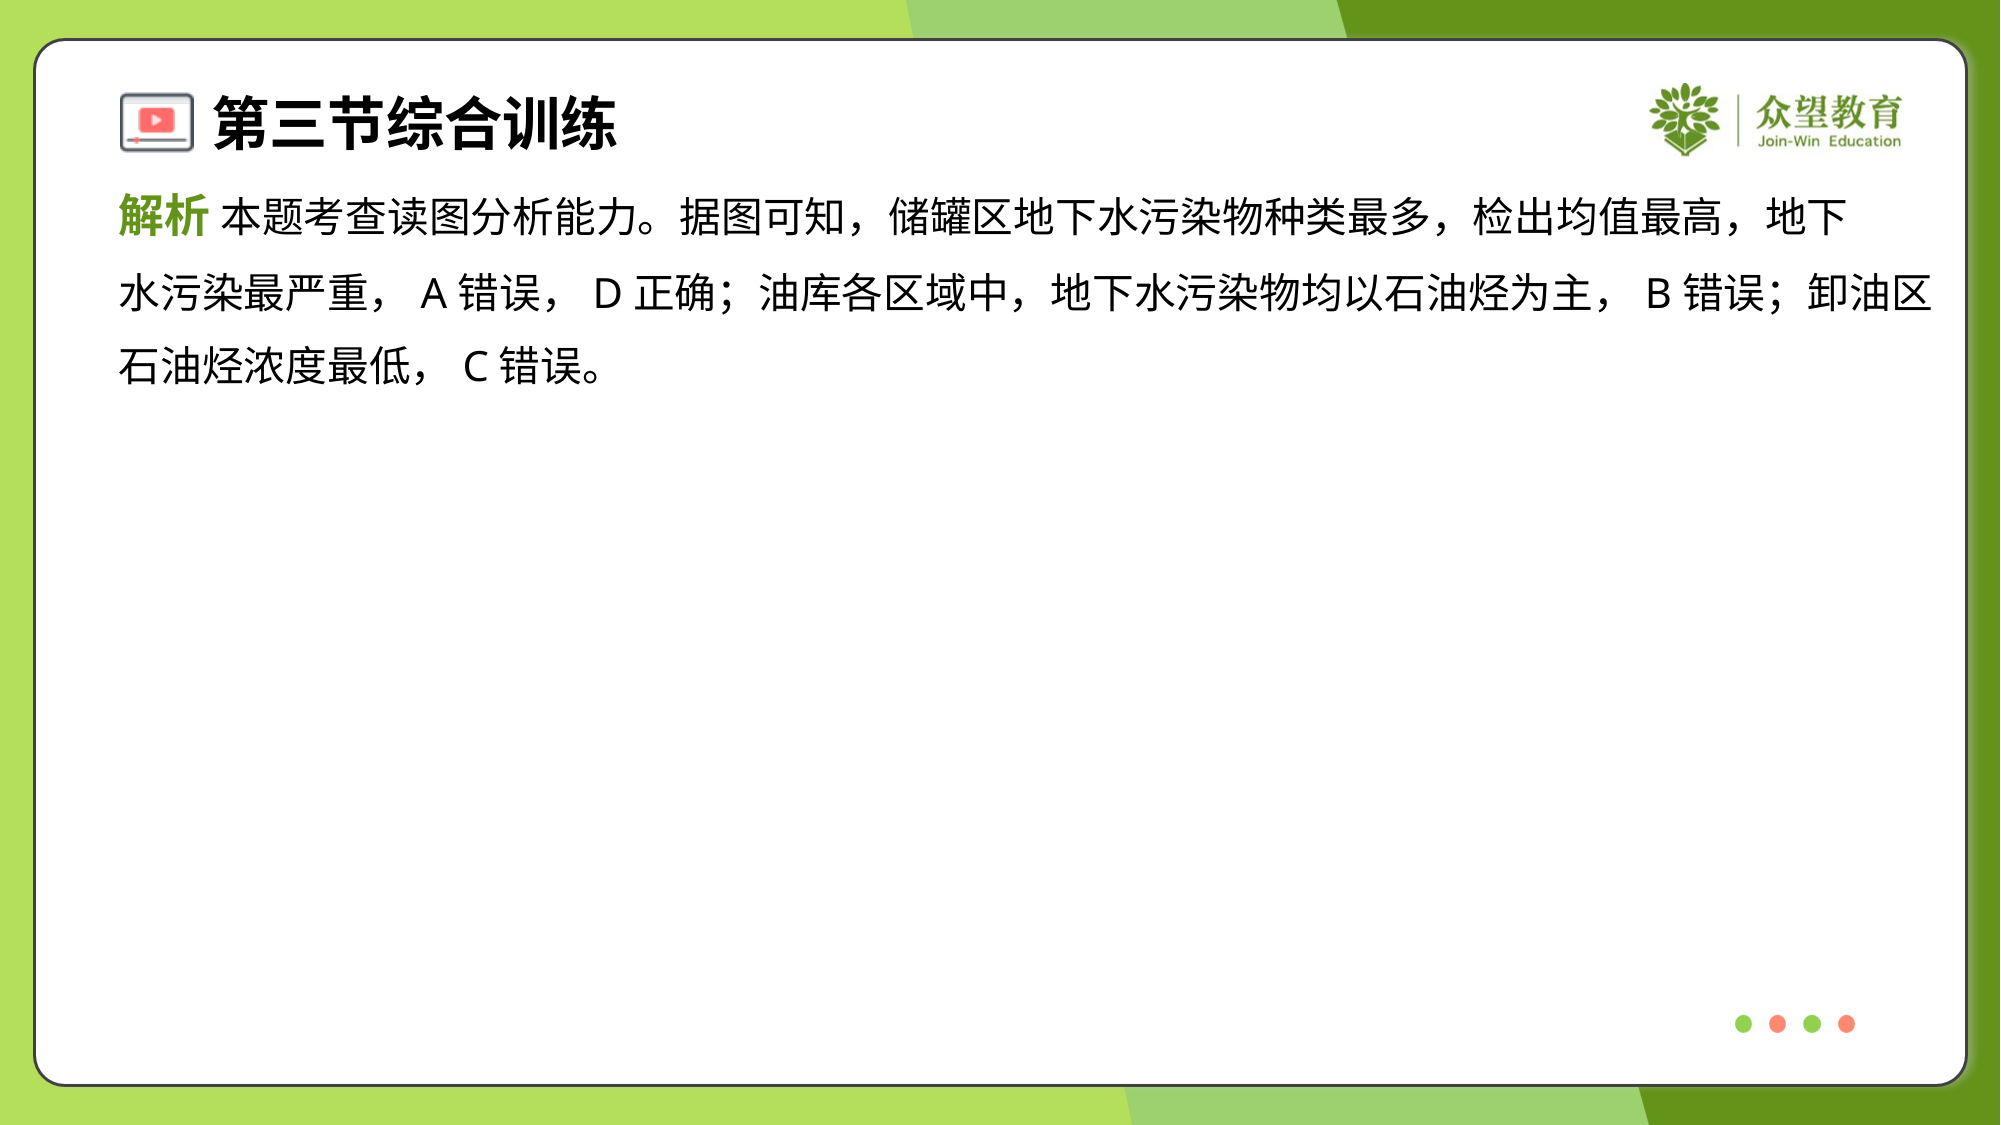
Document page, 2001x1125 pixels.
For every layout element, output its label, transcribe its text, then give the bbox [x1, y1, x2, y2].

picture [0, 0, 2000, 1125]
text_box 解析 本题考查读图分析能力。据图可知，储罐区地下水污染物种类最多，检出均值最高，地下 水污染最严重，A错误，D正确；油库各区域中，地下水污染物均以石油烃为主，B错误；卸油区 石油烃浓度最低，C错误。 [118, 164, 1883, 383]
